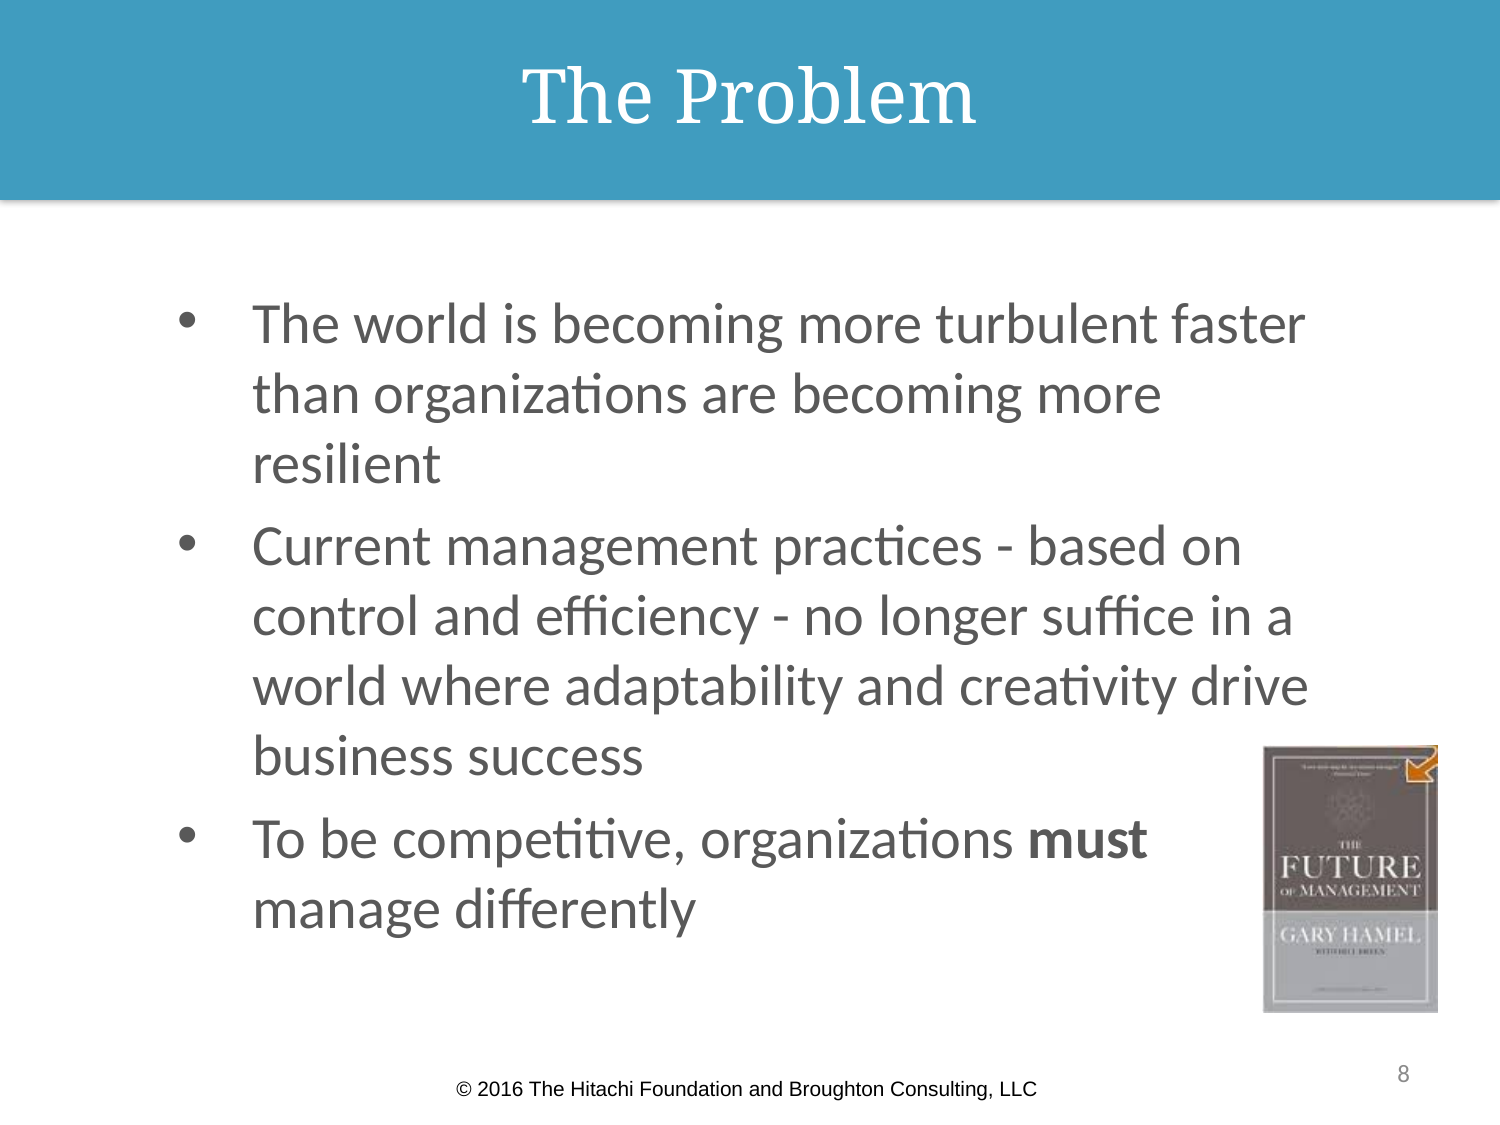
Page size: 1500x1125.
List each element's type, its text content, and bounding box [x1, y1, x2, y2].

text_box The world is becoming more turbulent faster than organizations are becoming more resilient Current management practices - based on control and efficiency - no longer suffice in a world where adaptability and creativity drive business success To be competitive, organizations must manage differently [87, 277, 1350, 1030]
picture [1262, 745, 1438, 1013]
footer © 2016 The Hitachi Foundation and Broughton Consulting, LLC [399, 1067, 1100, 1100]
slide_number 8 [1074, 1042, 1425, 1103]
title The Problem [112, 24, 1388, 163]
